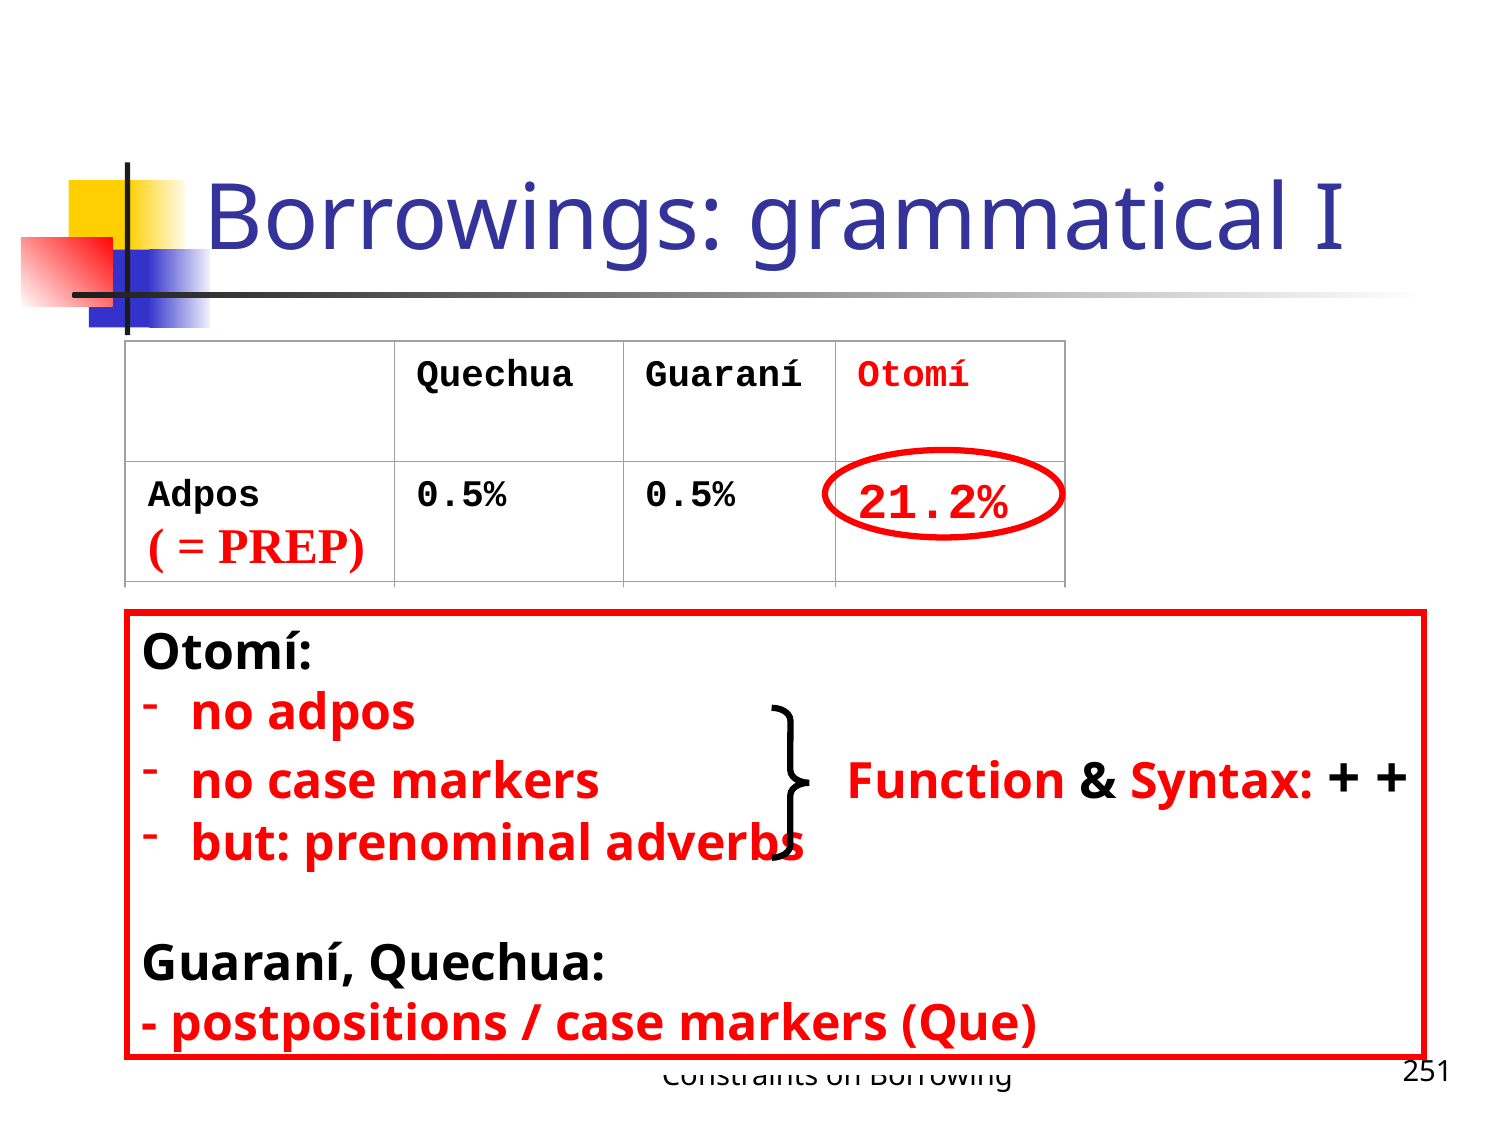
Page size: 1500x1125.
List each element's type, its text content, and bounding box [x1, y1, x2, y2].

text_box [124, 340, 1066, 1063]
text_box [74, 587, 1138, 1075]
text_box Otomí: no adpos no case markers Function & Syntax: + + but: prenominal adverbs Guaraní, Quechua: - postpositions / case markers (Que) [1070, 612, 1424, 1058]
title Borrowings: grammatical I [188, 224, 1468, 276]
text_box [0, 14, 1500, 224]
text_box [0, 945, 1500, 1111]
